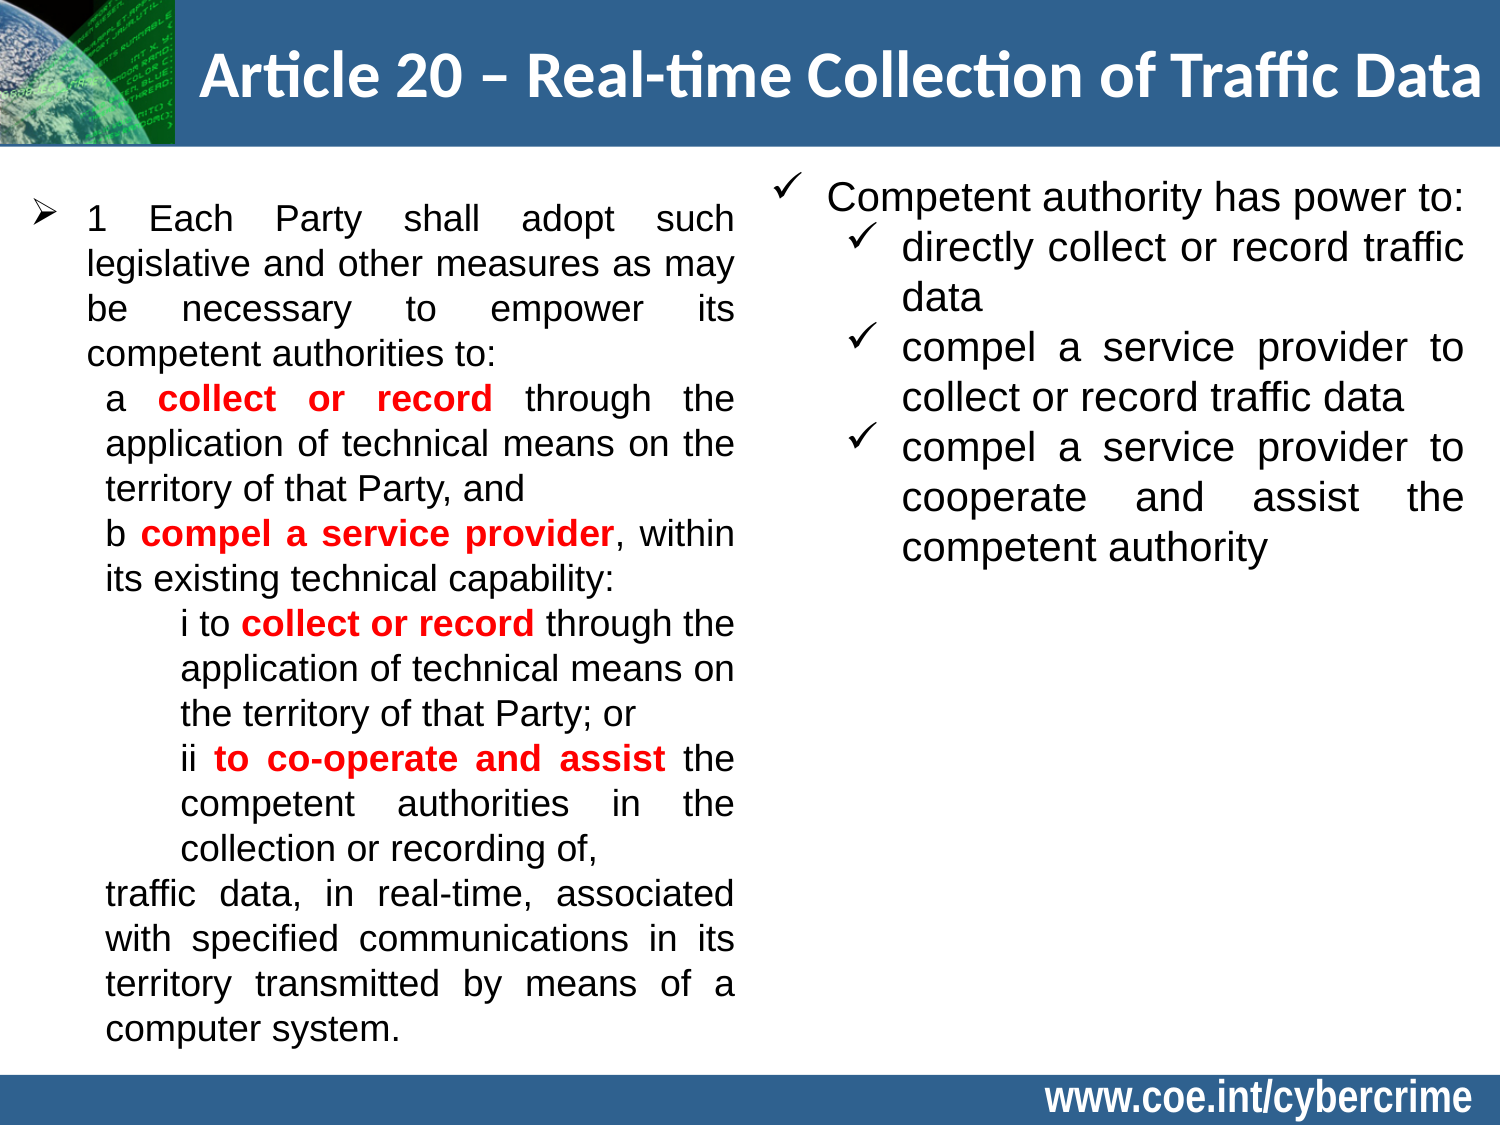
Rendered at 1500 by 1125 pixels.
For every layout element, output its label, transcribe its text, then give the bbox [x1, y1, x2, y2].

text_box [0, 1073, 1030, 1125]
picture [0, 0, 175, 144]
text_box Competent authority has power to: directly collect or record traffic data compel a service provider to collect or record traffic data compel a service provider to cooperate and assist the competent authority [755, 161, 1480, 627]
text_box www.coe.int/cybercrime [1030, 1059, 1500, 1125]
text_box Article 20 – Real-time Collection of Traffic Data [177, 0, 1500, 149]
text_box 1 Each Party shall adopt such legislative and other measures as may be necessary to empower its competent authorities to: a collect or record through the application of technical means on the territory of that Party, and b compel a service provider, within its existing technical capability: i to collect or record through the application of technical means on the territory of that Party; or ii to co-operate and assist the competent authorities in the collection or recording of, traffic data, in real-time, associated with specified communications in its territory transmitted by means of a computer system. [15, 186, 750, 1057]
